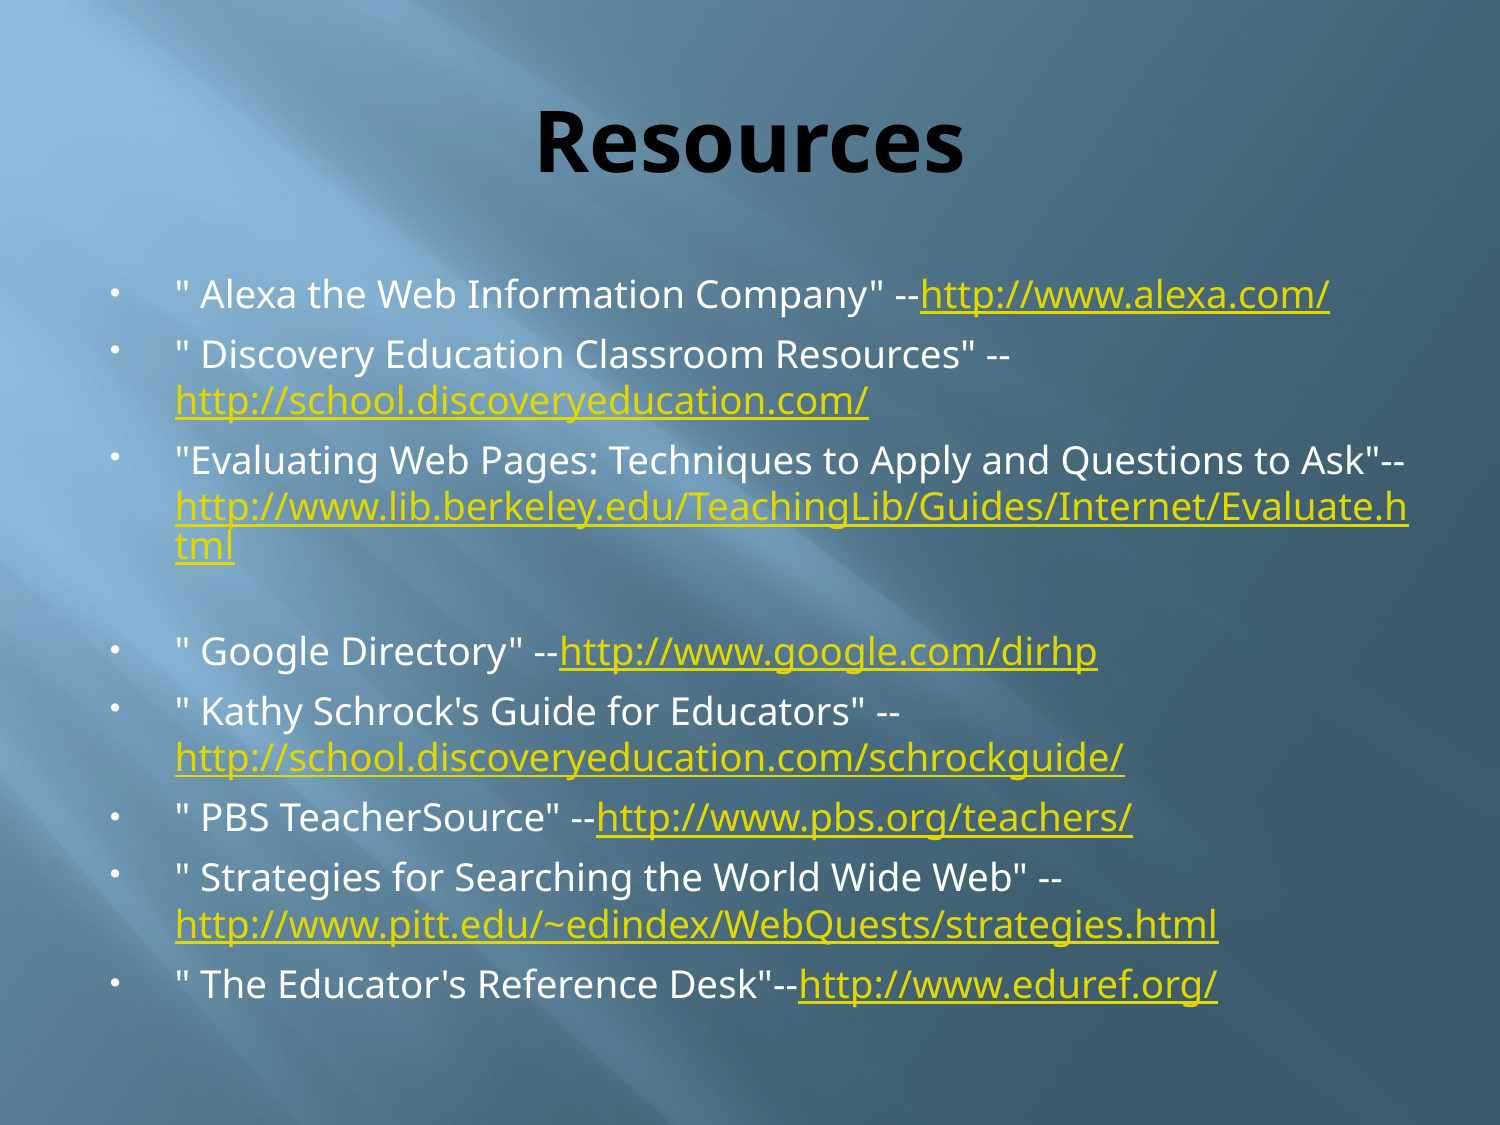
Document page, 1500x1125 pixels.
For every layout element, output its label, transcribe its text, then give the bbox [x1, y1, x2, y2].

title Resources [75, 45, 1425, 233]
list " Alexa the Web Information Company" --http://www.alexa.com/ " Discovery Education Classroom Resources" --http://school.discoveryeducation.com/ "Evaluating Web Pages: Techniques to Apply and Questions to Ask"--http://www.lib.berkeley.edu/TeachingLib/Guides/Internet/Evaluate.html " Google Directory" --http://www.google.com/dirhp " Kathy Schrock's Guide for Educators" --http://school.discoveryeducation.com/schrockguide/ " PBS TeacherSource" --http://www.pbs.org/teachers/ " Strategies for Searching the World Wide Web" --http://www.pitt.edu/~edindex/WebQuests/strategies.html " The Educator's Reference Desk"--http://www.eduref.org/ [75, 262, 1425, 1035]
